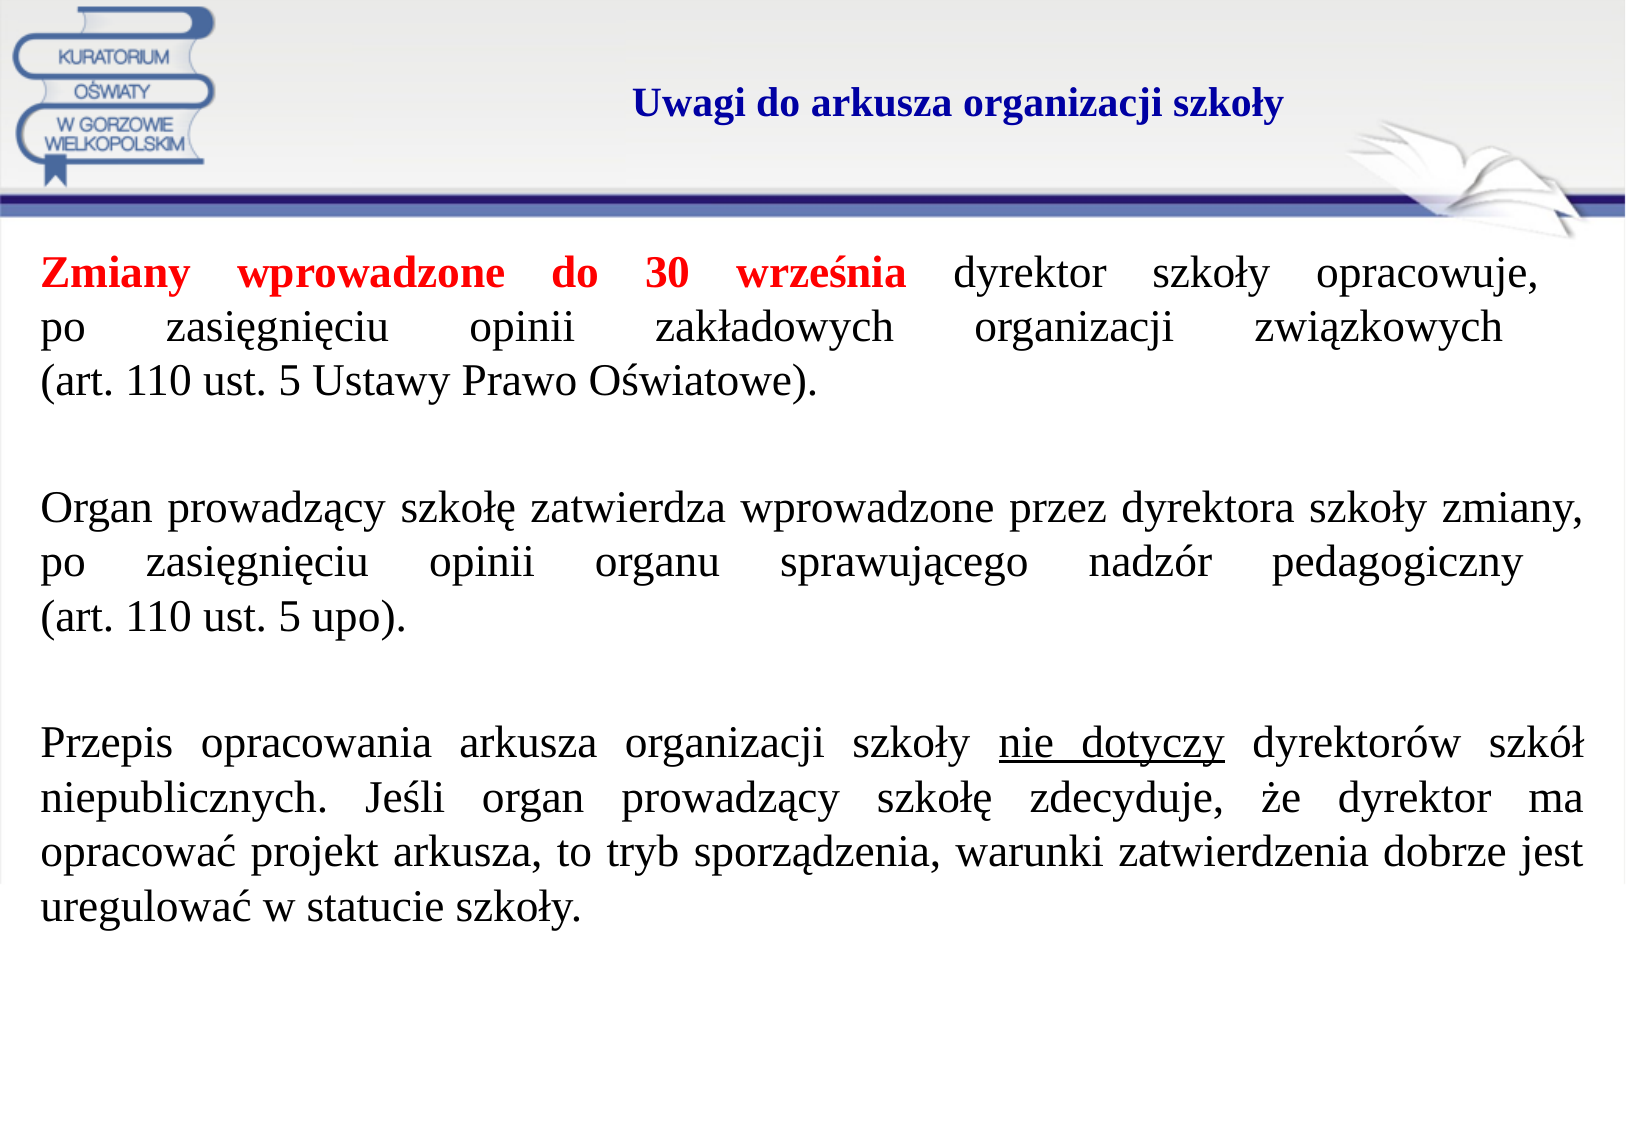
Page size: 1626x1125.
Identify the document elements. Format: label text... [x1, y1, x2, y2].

list Zmiany wprowadzone do 30 września dyrektor szkoły opracowuje, po zasięgnięciu opinii zakładowych organizacji związkowych (art. 110 ust. 5 Ustawy Prawo Oświatowe). Organ prowadzący szkołę zatwierdza wprowadzone przez dyrektora szkoły zmiany, po zasięgnięciu opinii organu sprawującego nadzór pedagogiczny (art. 110 ust. 5 upo). Przepis opracowania arkusza organizacji szkoły nie dotyczy dyrektorów szkół niepublicznych. Jeśli organ prowadzący szkołę zdecyduje, że dyrektor ma opracować projekt arkusza, to tryb sporządzenia, warunki zatwierdzenia dobrze jest uregulować w statucie szkoły. [25, 234, 1600, 938]
picture [0, 0, 1626, 1125]
title Uwagi do arkusza organizacji szkoły [317, 23, 1600, 176]
